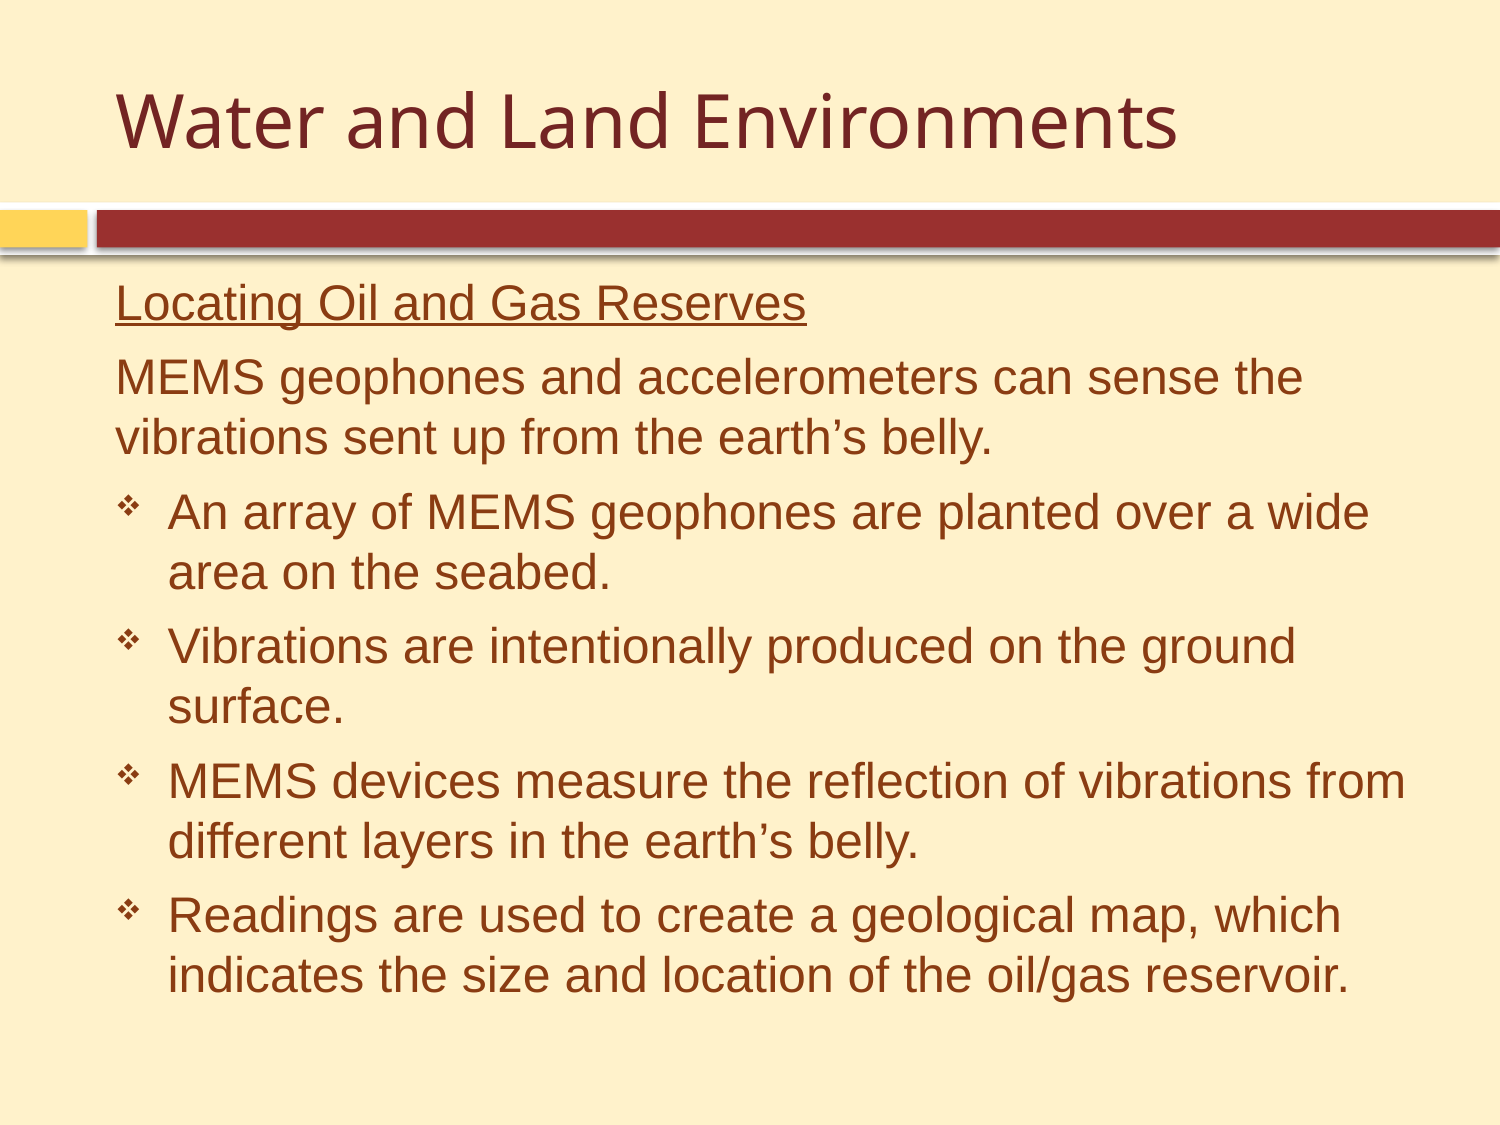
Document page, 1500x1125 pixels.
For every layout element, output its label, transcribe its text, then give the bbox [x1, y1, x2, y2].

list Locating Oil and Gas Reserves MEMS geophones and accelerometers can sense the vibrations sent up from the earth’s belly. An array of MEMS geophones are planted over a wide area on the seabed. Vibrations are intentionally produced on the ground surface. MEMS devices measure the reflection of vibrations from different layers in the earth’s belly. Readings are used to create a geological map, which indicates the size and location of the oil/gas reservoir. [100, 262, 1438, 1000]
title Water and Land Environments [100, 37, 1438, 200]
